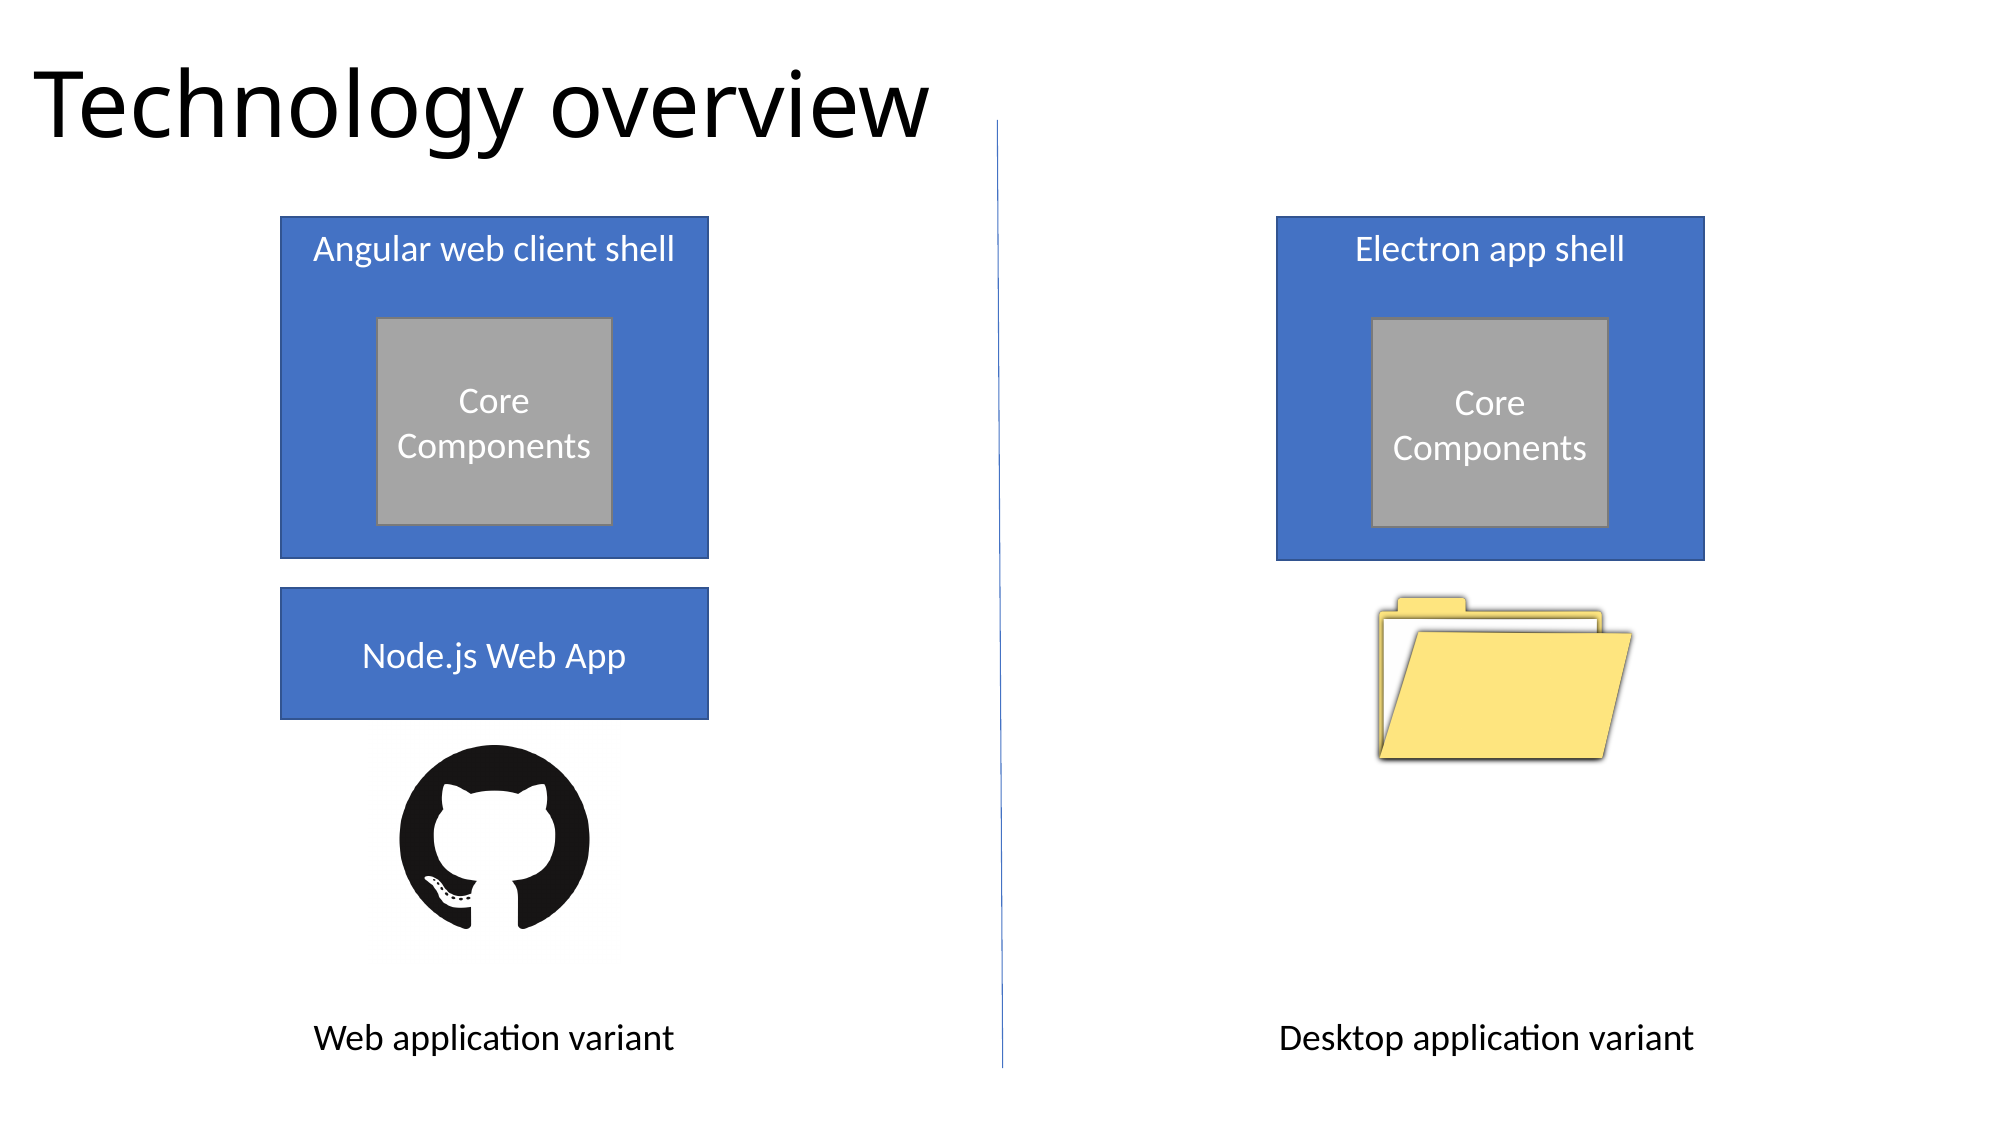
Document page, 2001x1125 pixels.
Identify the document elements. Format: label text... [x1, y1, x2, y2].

text_box Web application variant [298, 1005, 690, 1066]
picture [1372, 590, 1639, 766]
text_box Core Components [376, 317, 613, 526]
text_box Electron app shell [1276, 216, 1705, 561]
text_box Core Components [1371, 317, 1609, 528]
text_box Desktop application variant [1264, 1005, 1710, 1066]
text_box Angular web client shell [280, 216, 709, 559]
title Technology overview [18, 0, 1744, 217]
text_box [997, 119, 1003, 1068]
text_box Node.js Web App [280, 587, 709, 720]
picture [368, 711, 621, 964]
